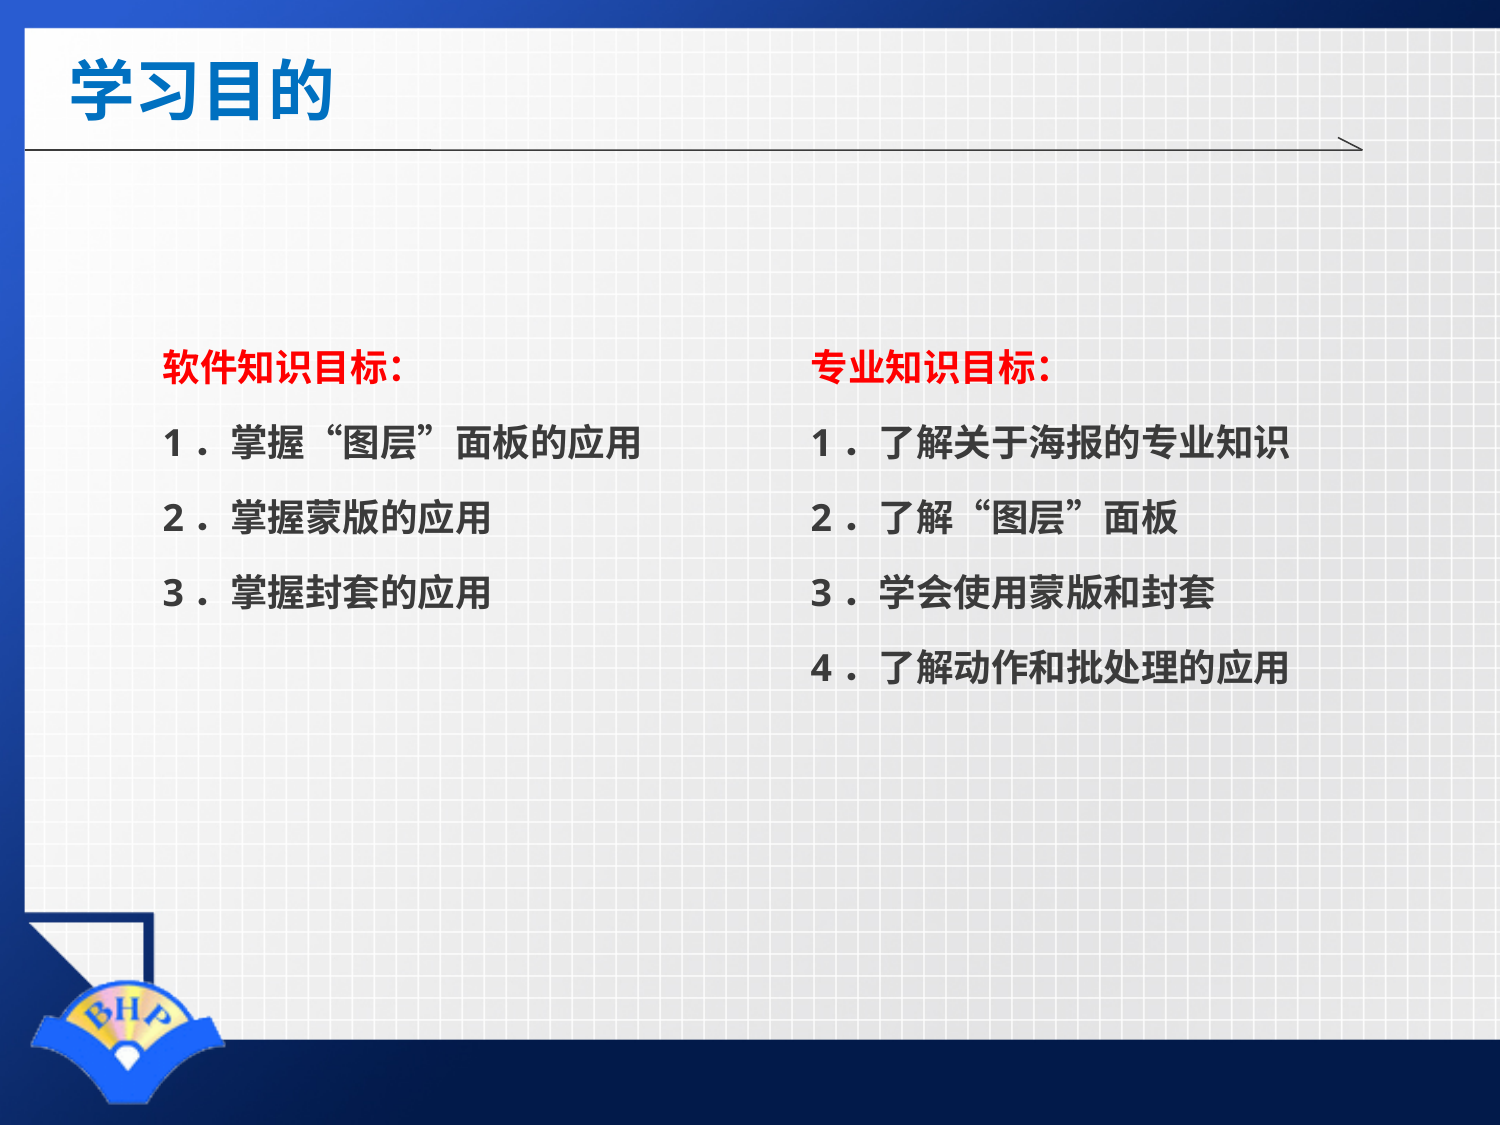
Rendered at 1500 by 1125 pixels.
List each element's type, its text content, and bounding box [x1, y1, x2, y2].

picture [0, 0, 1500, 1125]
text_box 软件知识目标： 1．掌握“图层”面板的应用 2．掌握蒙版的应用 3．掌握封套的应用 [147, 314, 774, 622]
text_box 专业知识目标： 1．了解关于海报的专业知识 2．了解“图层”面板 3．学会使用蒙版和封套 4．了解动作和批处理的应用 [795, 314, 1384, 697]
title 学习目的 [53, 42, 1316, 136]
